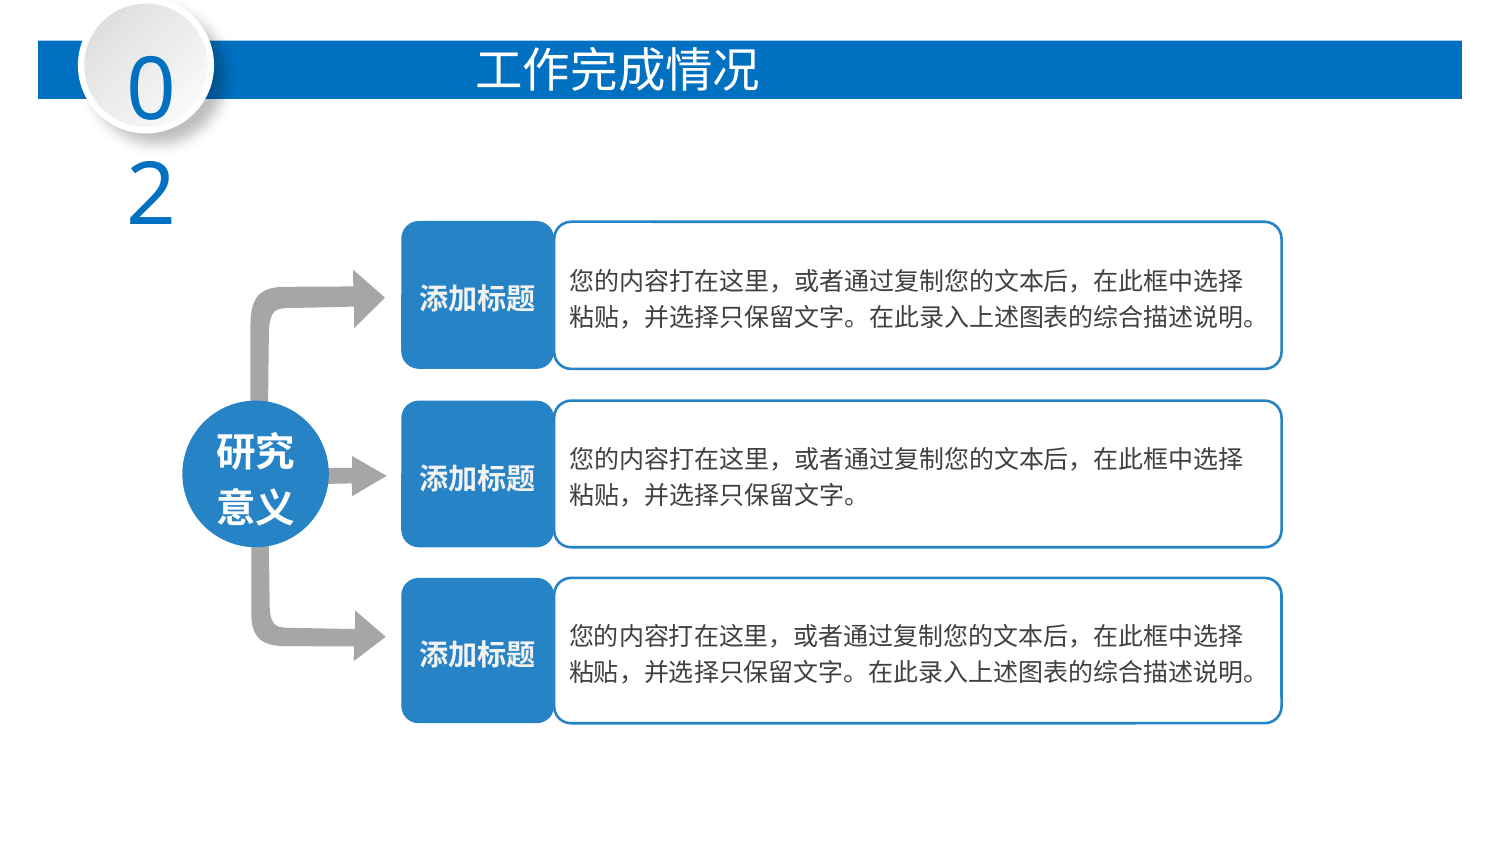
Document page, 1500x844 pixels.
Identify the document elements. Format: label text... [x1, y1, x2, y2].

text_box 添加标题 [401, 577, 555, 724]
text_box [80, 0, 212, 147]
text_box [251, 547, 386, 662]
text_box [38, 40, 75, 99]
text_box 工作完成情况 [340, 27, 896, 108]
text_box 您的内容打在这里，或者通过复制您的文本后，在此框中选择粘贴，并选择只保留文字。在此录入上述图表的综合描述说明。 [554, 577, 1282, 724]
text_box 研究意义 [182, 400, 329, 548]
text_box [896, 40, 1462, 99]
text_box [250, 269, 385, 401]
text_box [329, 456, 387, 497]
text_box 添加标题 [401, 220, 555, 369]
text_box 您的内容打在这里，或者通过复制您的文本后，在此框中选择粘贴，并选择只保留文字。 [554, 400, 1282, 548]
text_box 添加标题 [401, 400, 555, 548]
text_box [224, 40, 340, 99]
text_box 您的内容打在这里，或者通过复制您的文本后，在此框中选择粘贴，并选择只保留文字。在此录入上述图表的综合描述说明。 [554, 221, 1282, 369]
